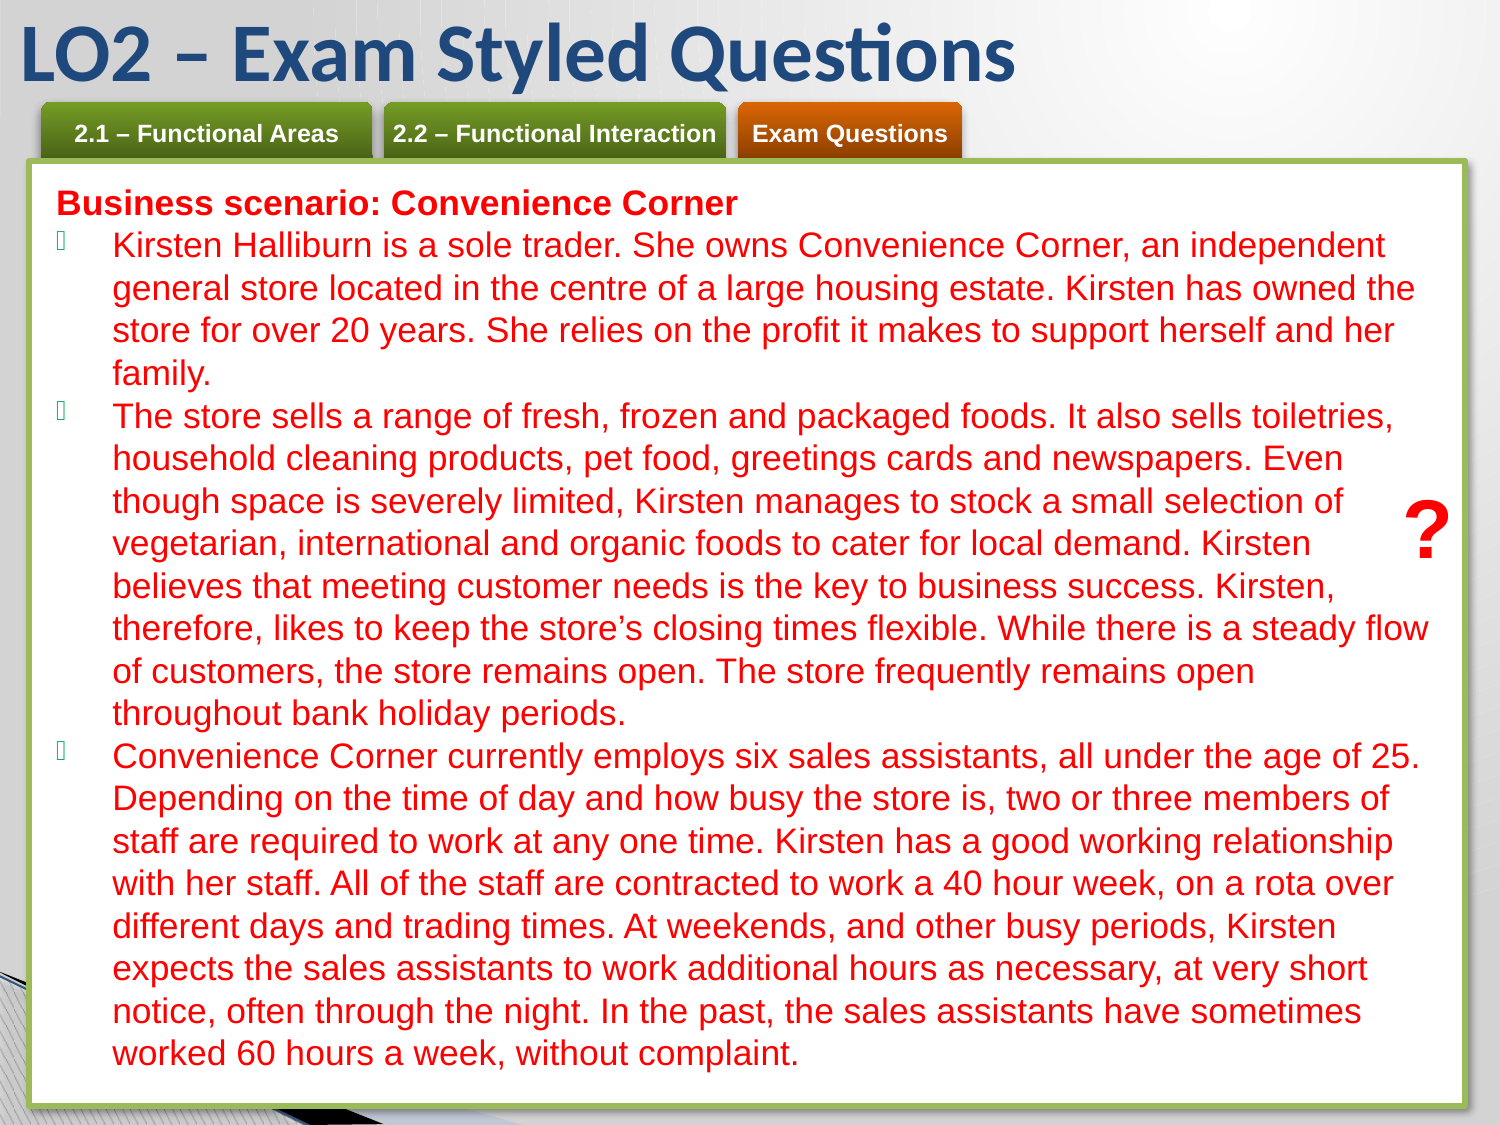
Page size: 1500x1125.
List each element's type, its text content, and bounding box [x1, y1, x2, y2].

text_box ? [1388, 468, 1448, 583]
picture [281, 1114, 303, 1125]
text_box Business scenario: Convenience Corner Kirsten Halliburn is a sole trader. She owns Convenience Corner, an independent general store located in the centre of a large housing estate. Kirsten has owned the store for over 20 years. She relies on the profit it makes to support herself and her family. The store sells a range of fresh, frozen and packaged foods. It also sells toiletries, household cleaning products, pet food, greetings cards and newspapers. Even though space is severely limited, Kirsten manages to stock a small selection of vegetarian, international and organic foods to cater for local demand. Kirsten believes that meeting customer needs is the key to business success. Kirsten, therefore, likes to keep the store’s closing times flexible. While there is a steady flow of customers, the store remains open. The store frequently remains open throughout bank holiday periods. Convenience Corner currently employs six sales assistants, all under the age of 25. Depending on the time of day and how busy the store is, two or three members of staff are required to work at any one time. Kirsten has a good working relationship with her staff. All of the staff are contracted to work a 40 hour week, on a rota over different days and trading times. At weekends, and other busy periods, Kirsten expects the sales assistants to work additional hours as necessary, at very short notice, often through the night. In the past, the sales assistants have sometimes worked 60 hours a week, without complaint. [41, 172, 1448, 1081]
text_box LO2 – Exam Styled Questions [5, 7, 1459, 90]
